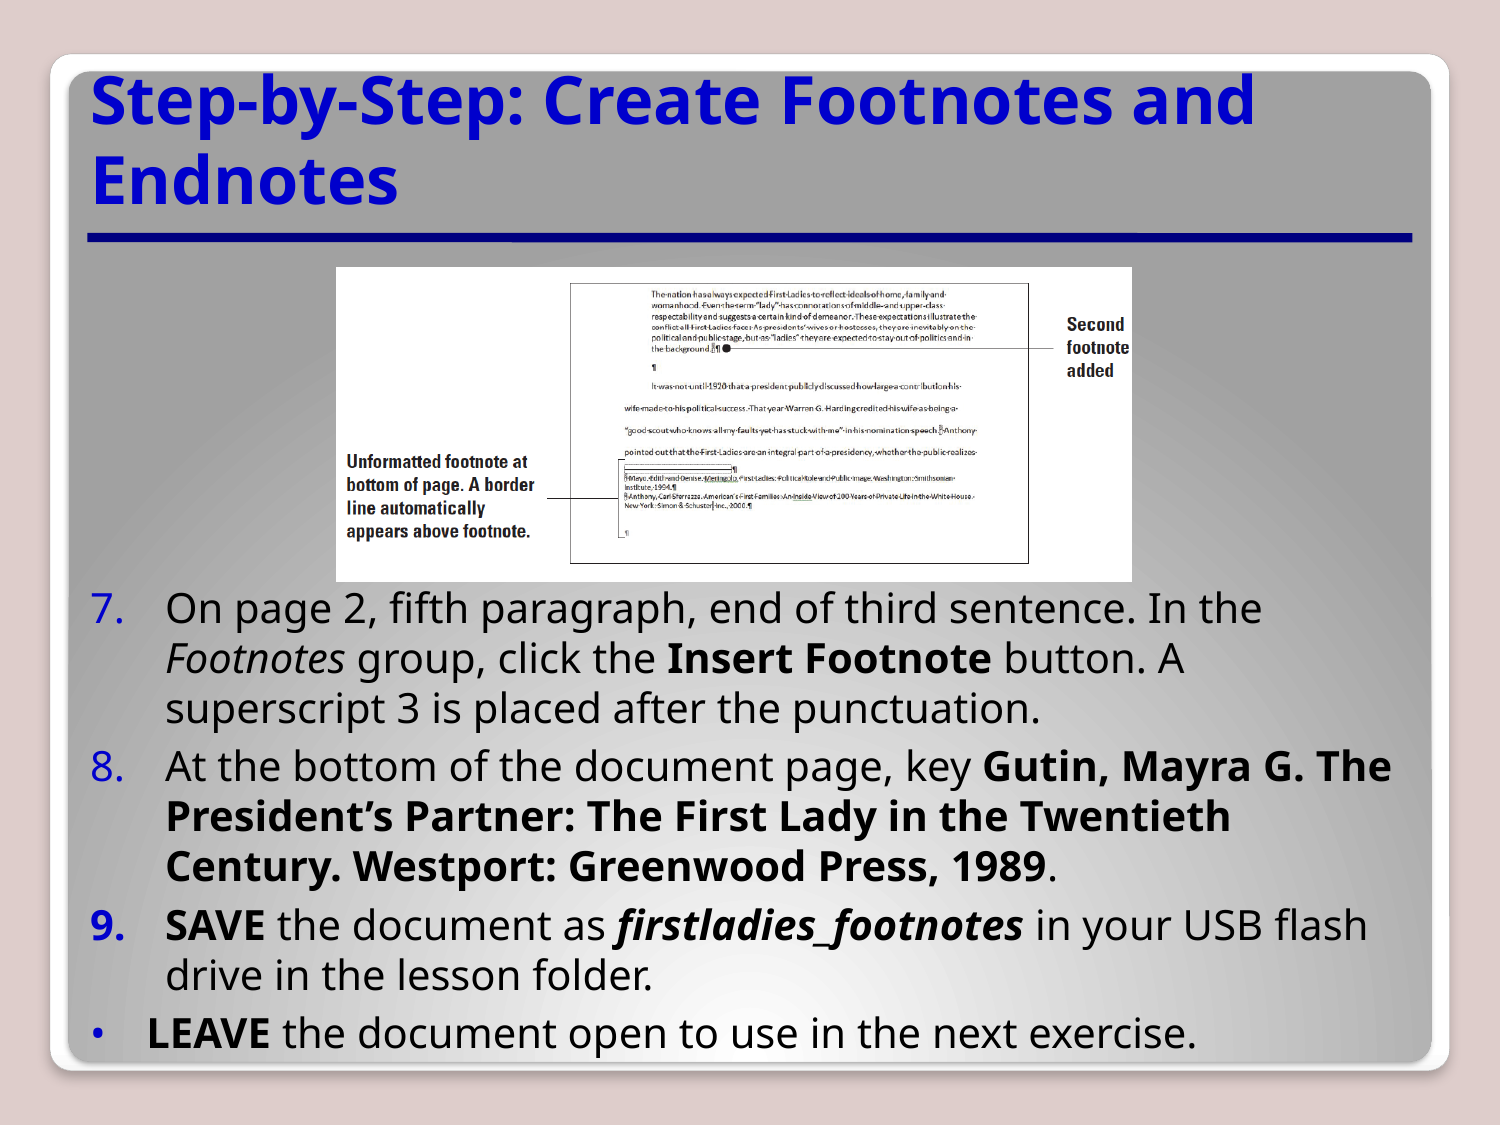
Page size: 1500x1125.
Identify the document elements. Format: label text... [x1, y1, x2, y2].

title Step-by-Step: Create Footnotes and Endnotes [74, 74, 1426, 226]
picture [336, 266, 1132, 583]
list On page 2, fifth paragraph, end of third sentence. In the Footnotes group, click the Insert Footnote button. A superscript 3 is placed after the punctuation. At the bottom of the document page, key Gutin, Mayra G. The President’s Partner: The First Lady in the Twentieth Century. Westport: Greenwood Press, 1989. SAVE the document as firstladies_footnotes in your USB flash drive in the lesson folder. LEAVE the document open to use in the next exercise. [74, 574, 1426, 1063]
